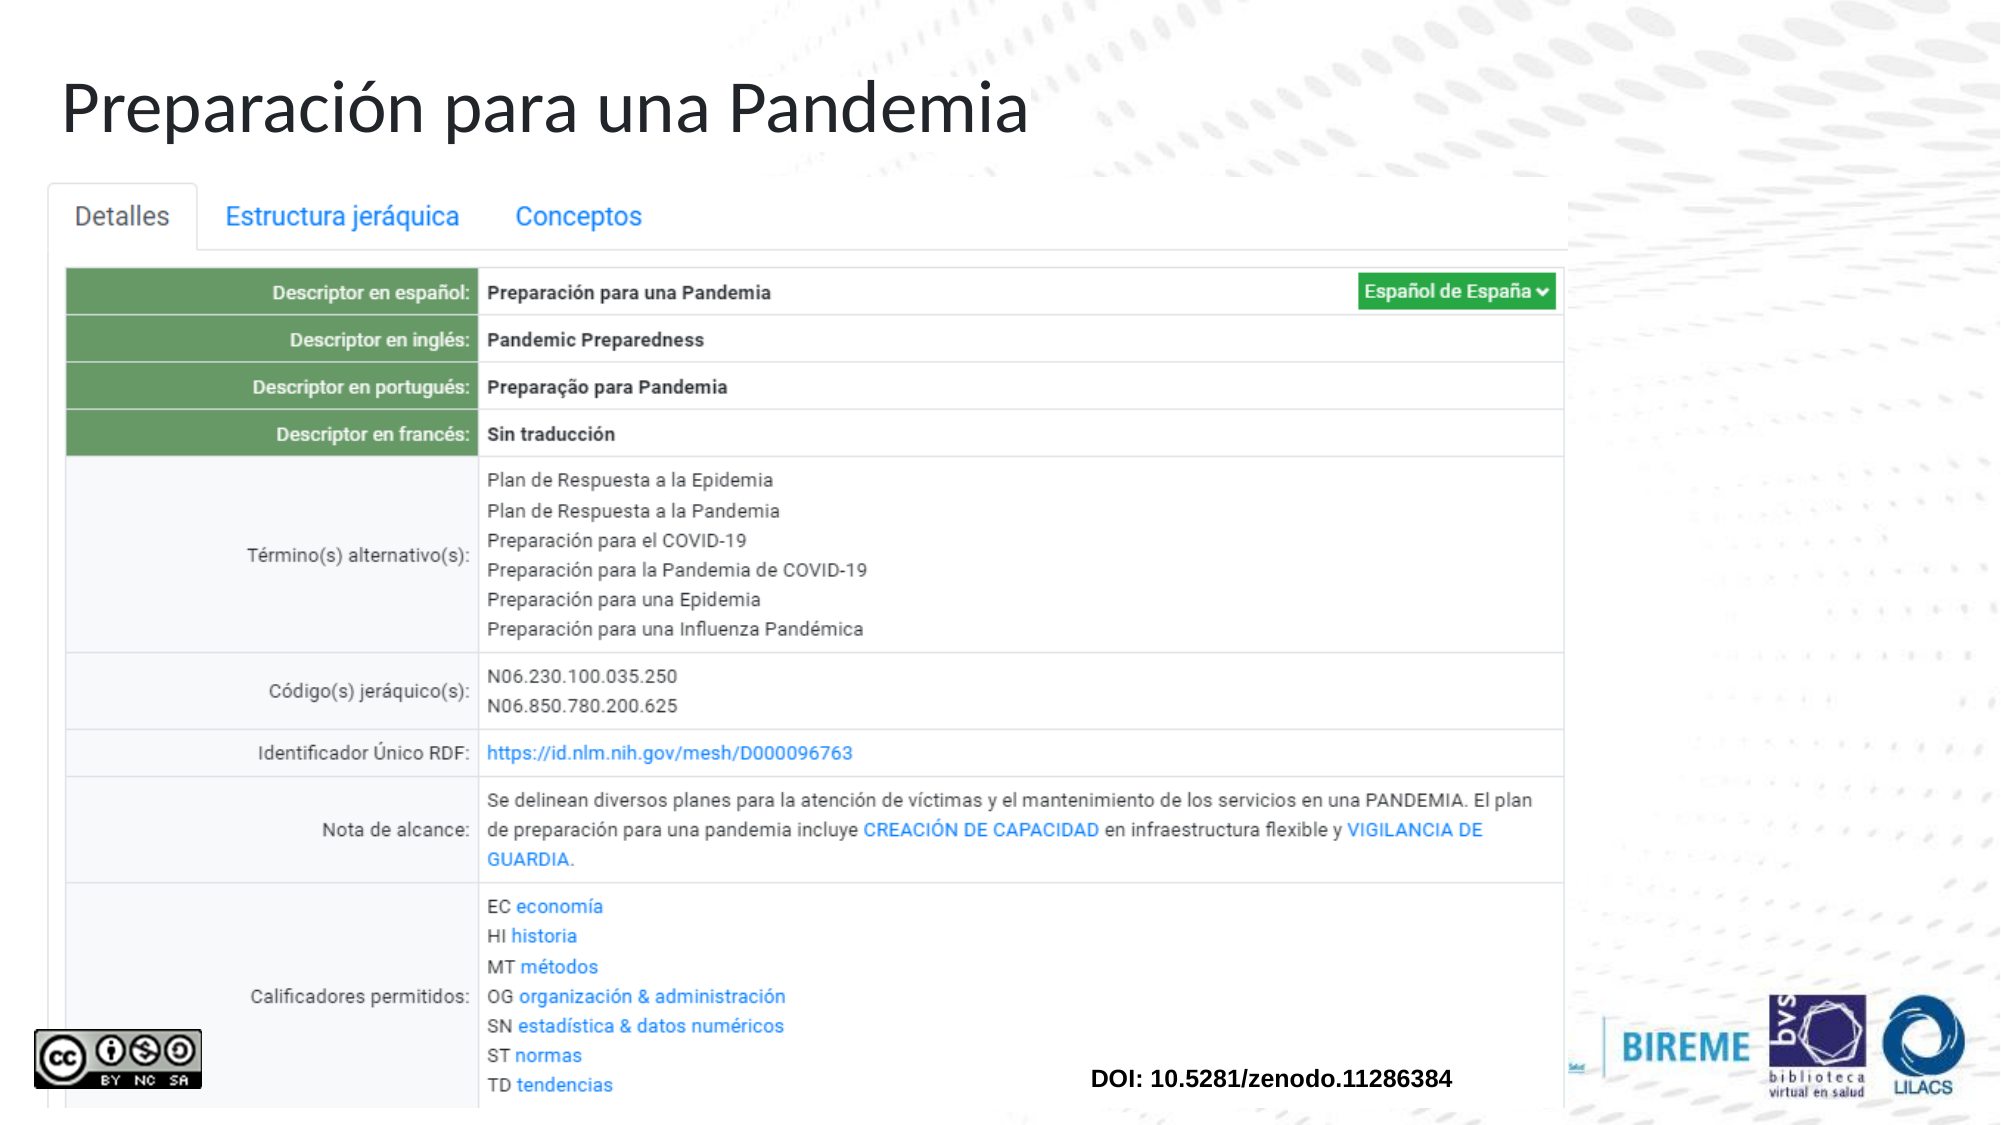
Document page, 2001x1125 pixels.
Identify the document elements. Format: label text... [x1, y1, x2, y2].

title Preparación para una Pandemia [46, 0, 1772, 218]
picture [0, 0, 2001, 1125]
